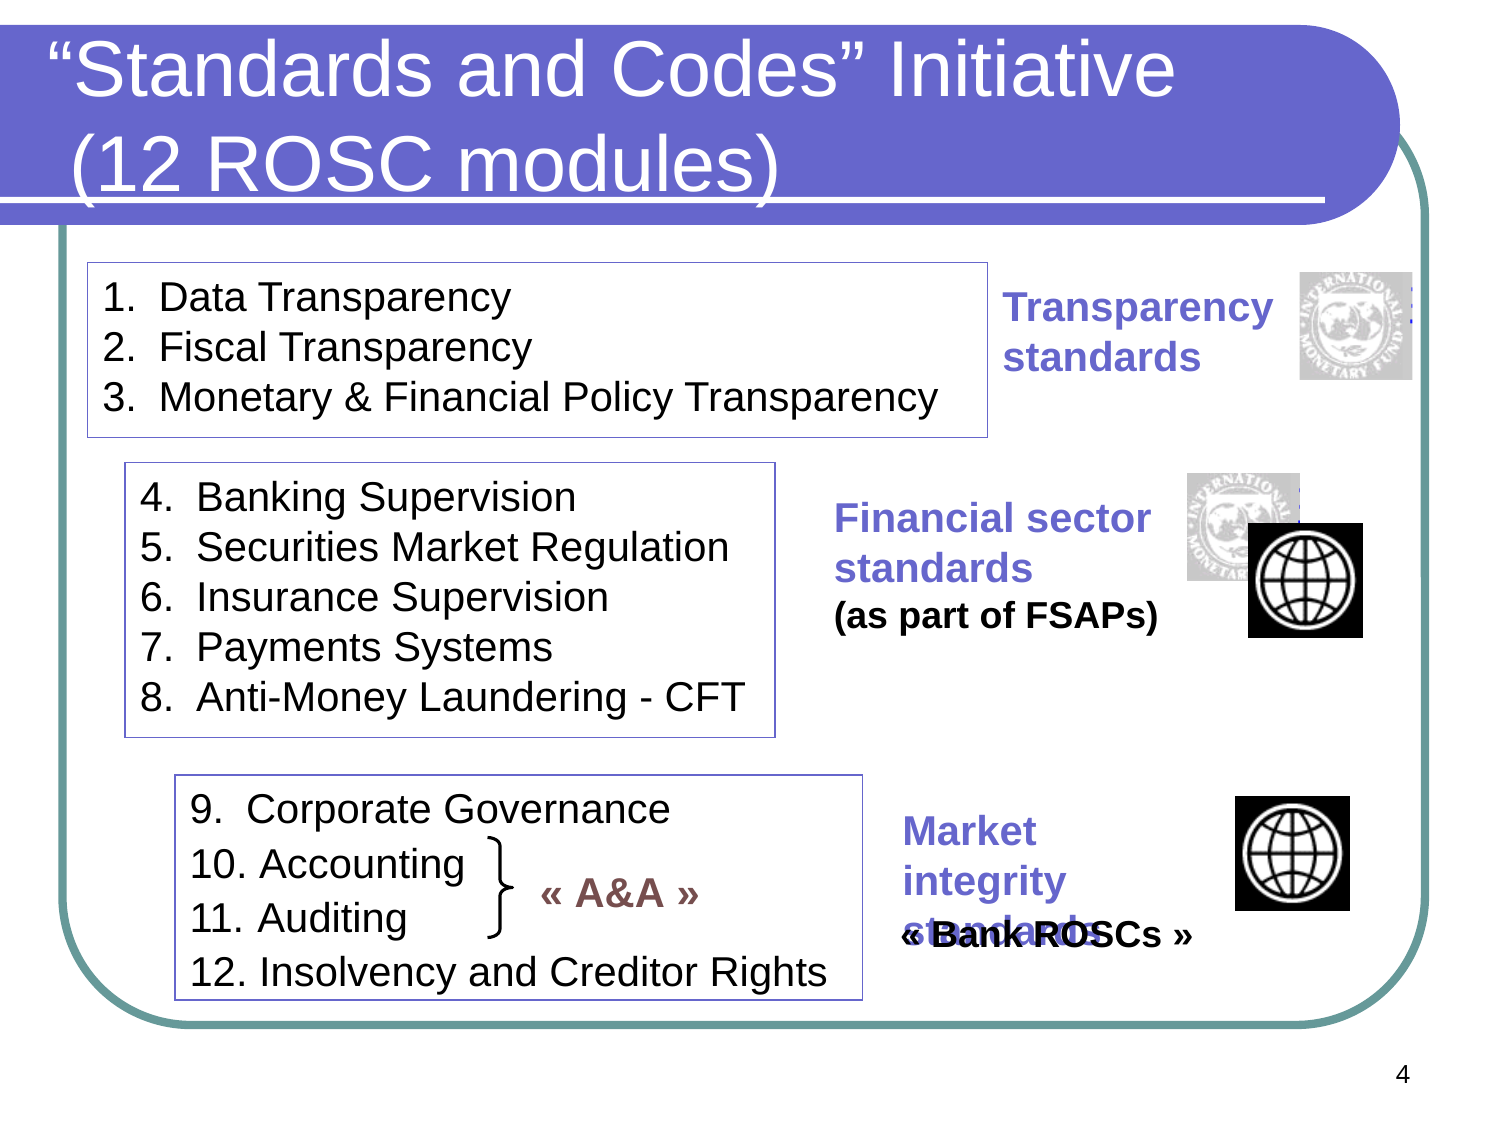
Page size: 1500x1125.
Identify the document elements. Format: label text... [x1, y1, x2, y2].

title “Standards and Codes” Initiative (12 ROSC modules) [31, 37, 1348, 188]
text_box Corporate Governance Accounting Auditing Insolvency and Creditor Rights [174, 774, 863, 1000]
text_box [987, 272, 1413, 388]
slide_number 4 [1074, 1024, 1426, 1101]
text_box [819, 473, 1363, 644]
text_box Data Transparency Fiscal Transparency Monetary & Financial Policy Transparency [87, 262, 988, 438]
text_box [487, 837, 716, 938]
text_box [884, 796, 1351, 963]
text_box Banking Supervision Securities Market Regulation Insurance Supervision Payments Systems Anti-Money Laundering - CFT [125, 462, 775, 738]
